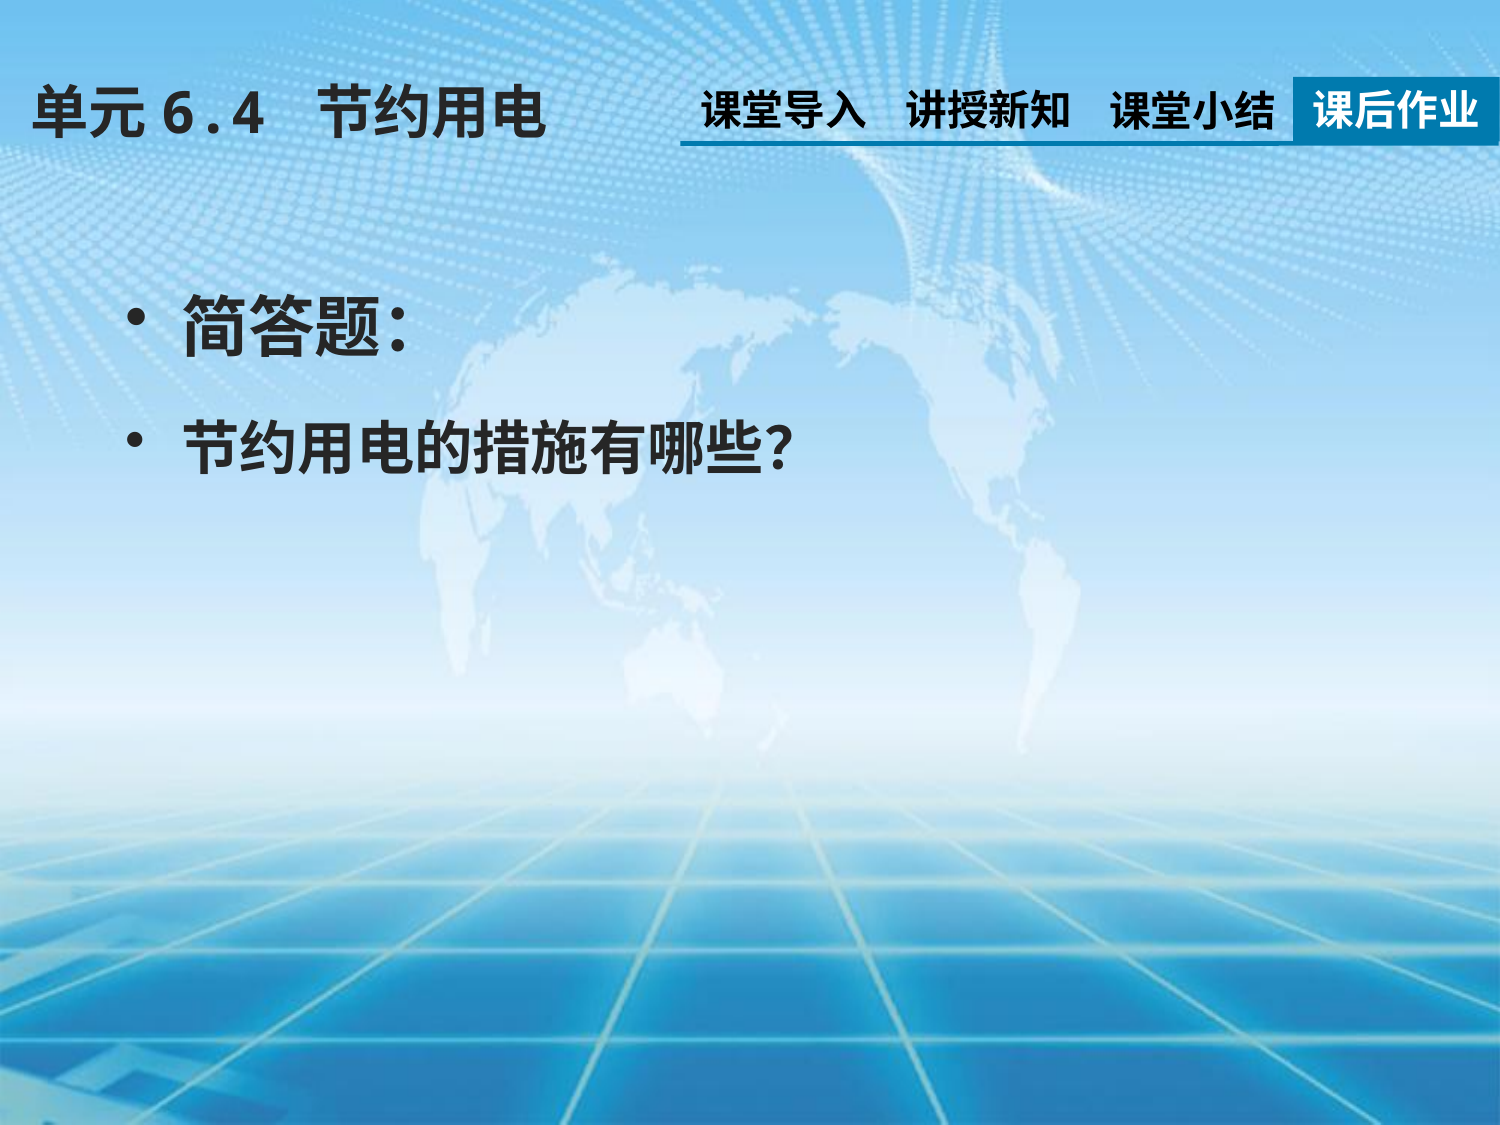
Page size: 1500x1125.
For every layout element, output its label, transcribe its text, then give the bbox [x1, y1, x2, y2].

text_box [15, 67, 1500, 154]
text_box 简答题： 节约用电的措施有哪些？ [110, 277, 1461, 384]
picture [0, 0, 1500, 1125]
